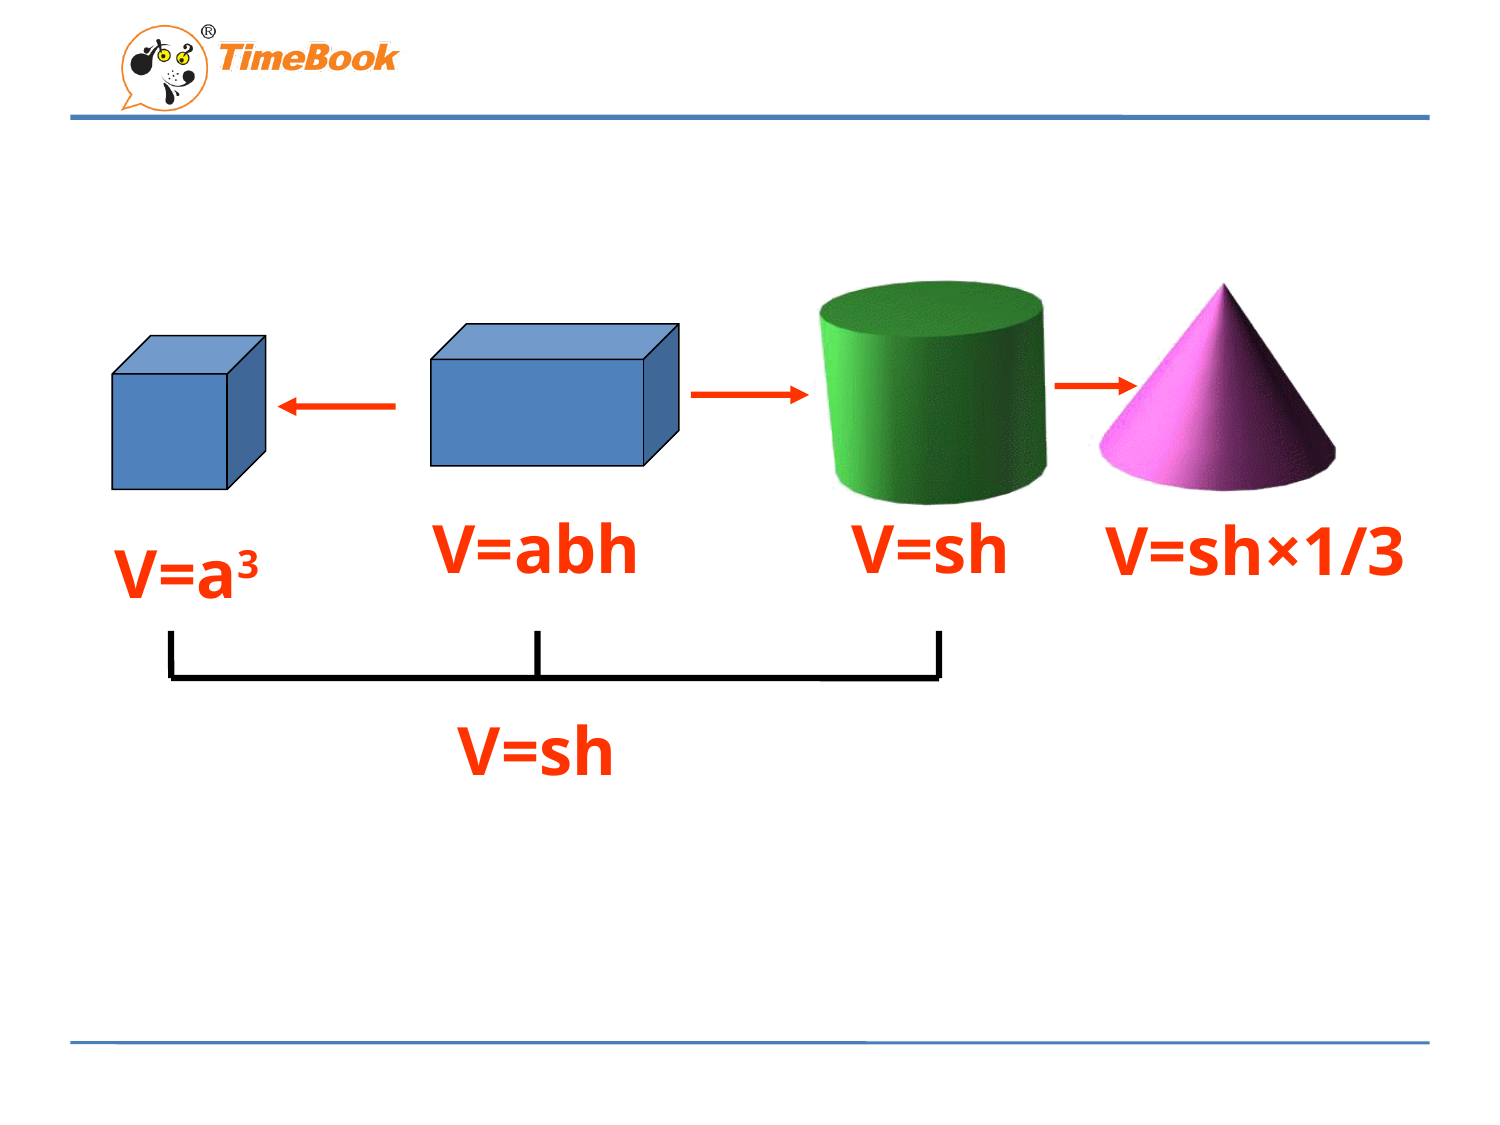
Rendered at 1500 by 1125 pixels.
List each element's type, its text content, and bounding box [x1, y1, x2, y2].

text_box V=a3 [100, 524, 329, 620]
text_box [430, 323, 679, 466]
text_box V=sh [837, 542, 1026, 595]
picture [773, 264, 1392, 534]
text_box [112, 335, 266, 490]
text_box V=abh [417, 499, 656, 595]
text_box V=sh×1/3 [1090, 500, 1422, 596]
picture [118, 22, 408, 113]
text_box [277, 400, 396, 413]
text_box V=sh [442, 701, 636, 797]
